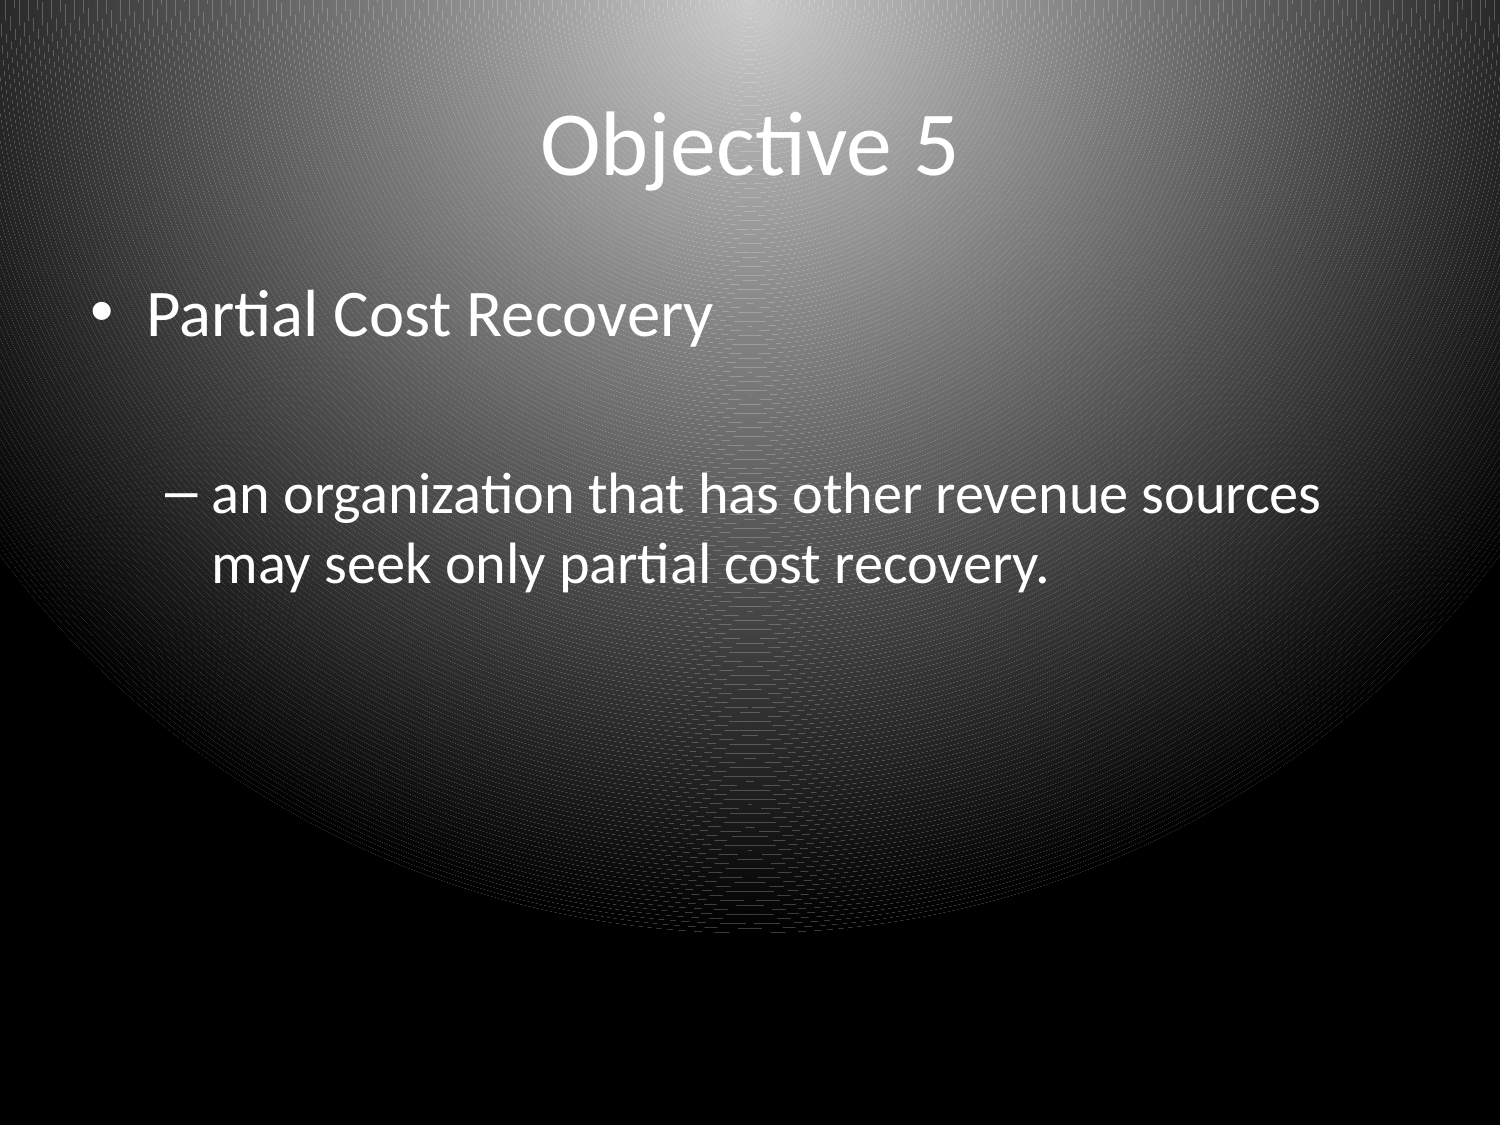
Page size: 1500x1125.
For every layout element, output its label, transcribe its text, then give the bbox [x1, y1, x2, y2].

list Partial Cost Recovery an organization that has other revenue sources may seek only partial cost recovery. [75, 262, 1425, 1005]
title Objective 5 [75, 45, 1425, 233]
